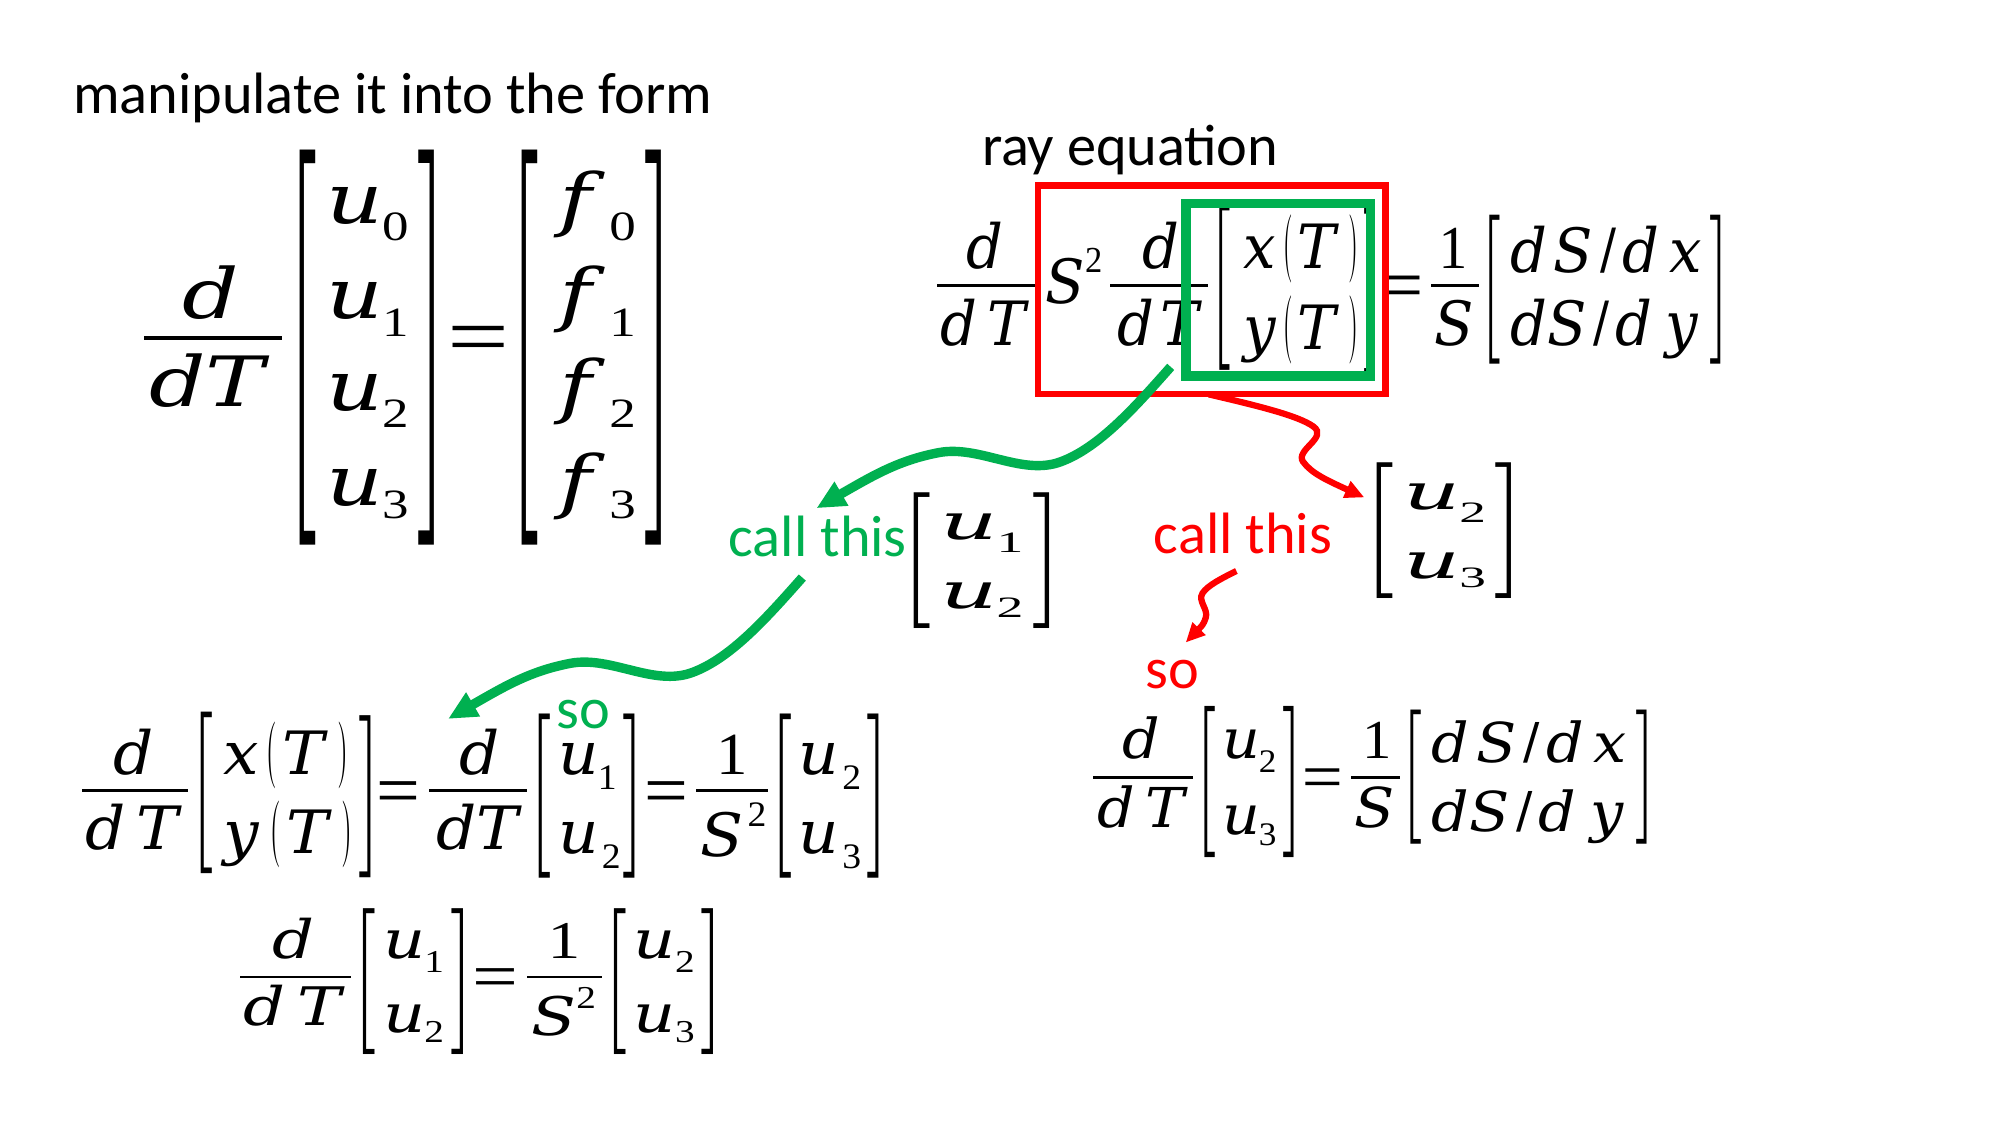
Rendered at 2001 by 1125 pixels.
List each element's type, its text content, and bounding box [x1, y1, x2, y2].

text_box so [541, 662, 625, 748]
text_box [1186, 570, 1237, 643]
text_box so [1130, 622, 1214, 708]
text_box call this [713, 490, 922, 576]
text_box [572, 576, 804, 678]
text_box [1185, 203, 1371, 377]
text_box [1037, 184, 1387, 395]
text_box [817, 366, 1172, 508]
text_box call this [1139, 487, 1347, 573]
text_box manipulate it into the form [58, 47, 728, 132]
text_box [448, 670, 541, 719]
text_box [1208, 393, 1364, 498]
text_box ray equation [967, 99, 1294, 185]
